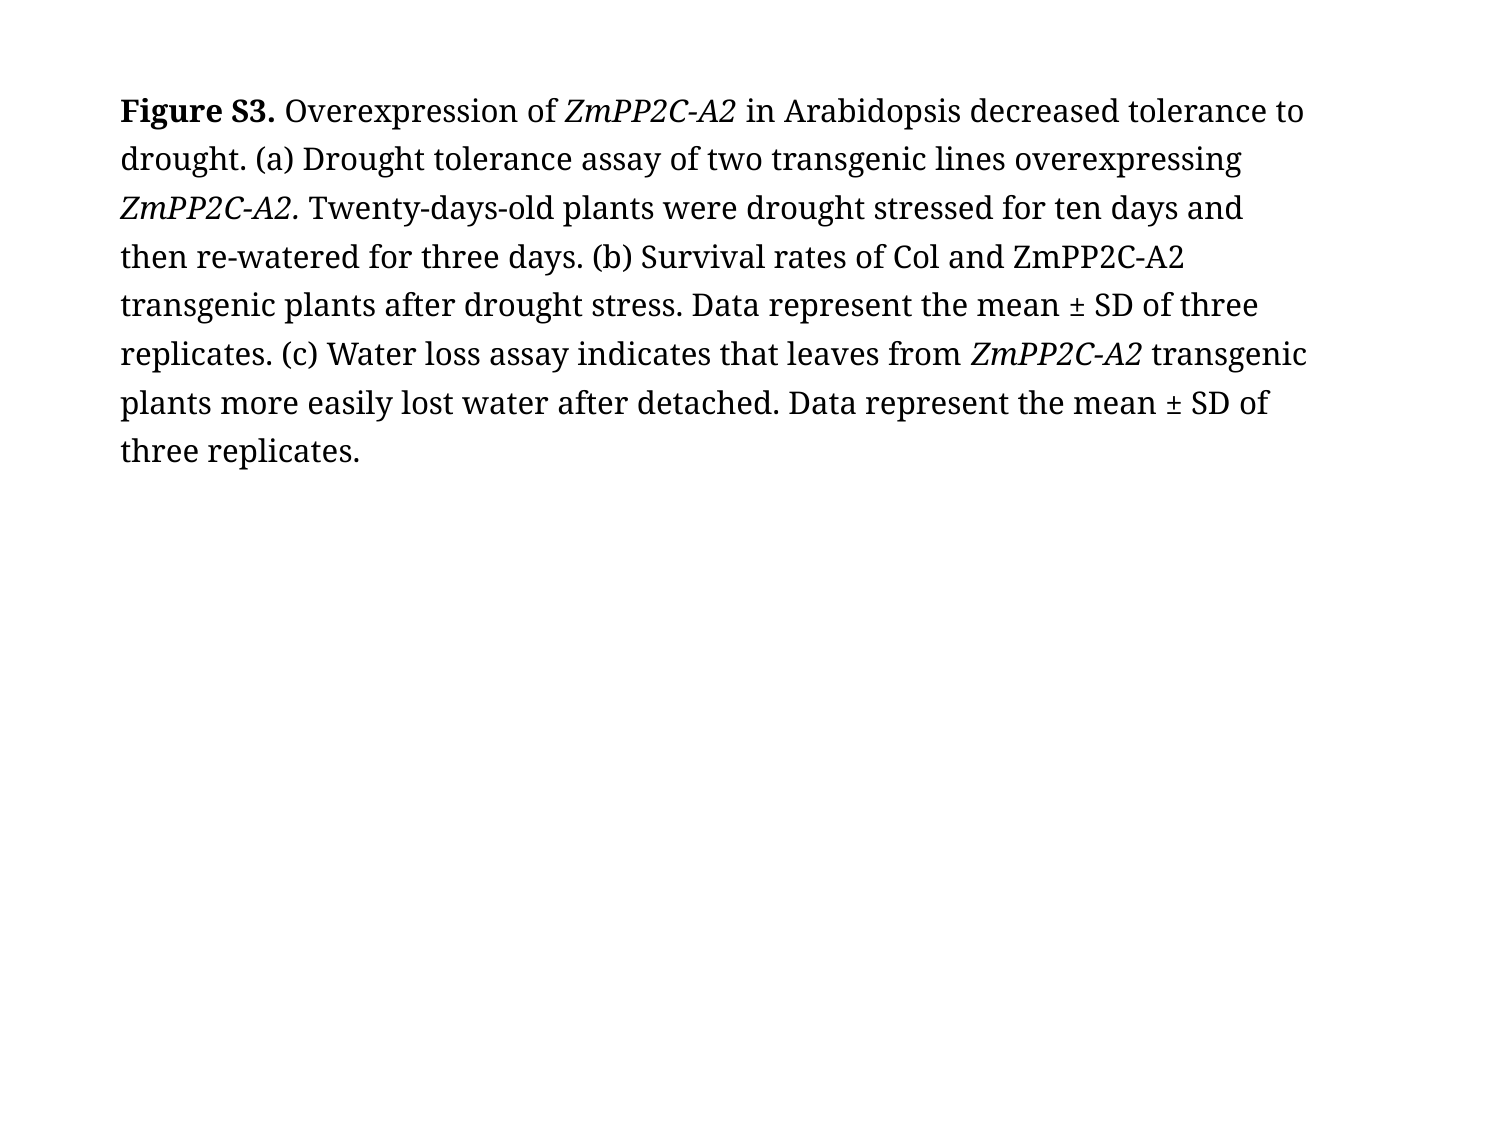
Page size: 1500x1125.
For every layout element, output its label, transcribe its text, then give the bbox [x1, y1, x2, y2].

text_box Figure S3. Overexpression of ZmPP2C-A2 in Arabidopsis decreased tolerance to drought. (a) Drought tolerance assay of two transgenic lines overexpressing ZmPP2C-A2. Twenty-days-old plants were drought stressed for ten days and then re-watered for three days. (b) Survival rates of Col and ZmPP2C-A2 transgenic plants after drought stress. Data represent the mean ± SD of three replicates. (c) Water loss assay indicates that leaves from ZmPP2C-A2 transgenic plants more easily lost water after detached. Data represent the mean ± SD of three replicates. [105, 72, 1325, 477]
